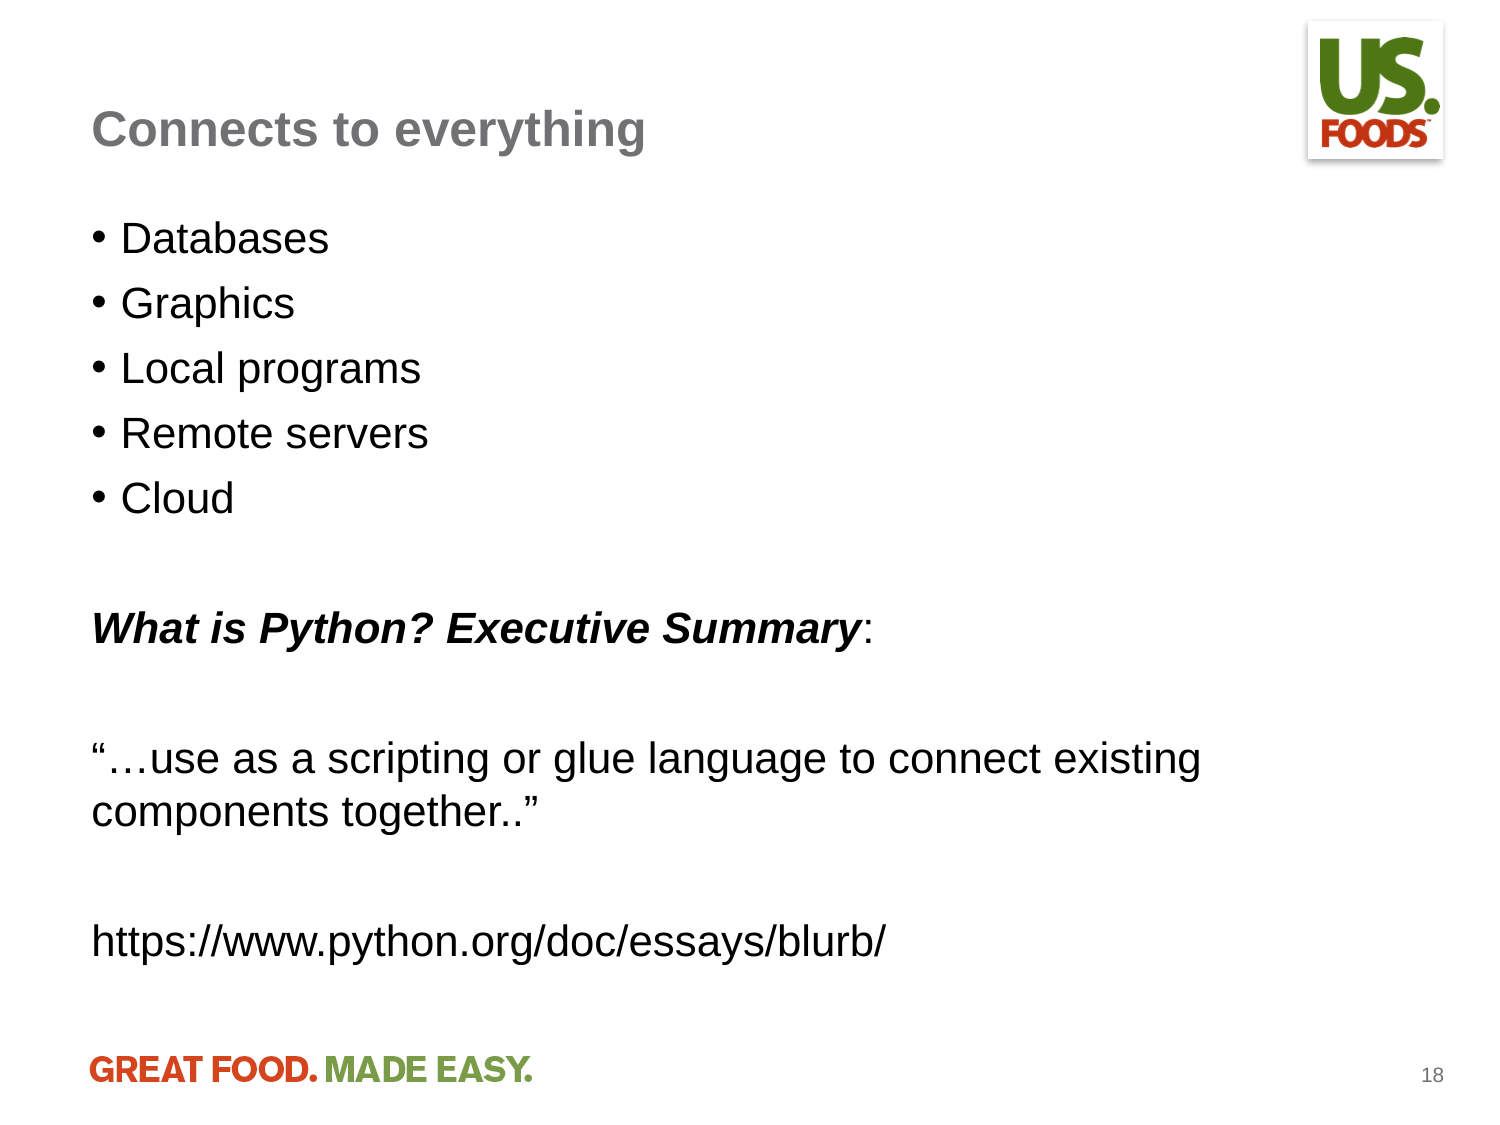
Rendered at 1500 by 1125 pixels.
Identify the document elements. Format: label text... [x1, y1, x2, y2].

list Databases Graphics Local programs Remote servers Cloud What is Python? Executive Summary: “…use as a scripting or glue language to connect existing components together..” https://www.python.org/doc/essays/blurb/ [91, 209, 1421, 885]
picture [66, 1018, 557, 1117]
picture [1320, 37, 1440, 148]
title Connects to everything [91, 16, 1277, 157]
